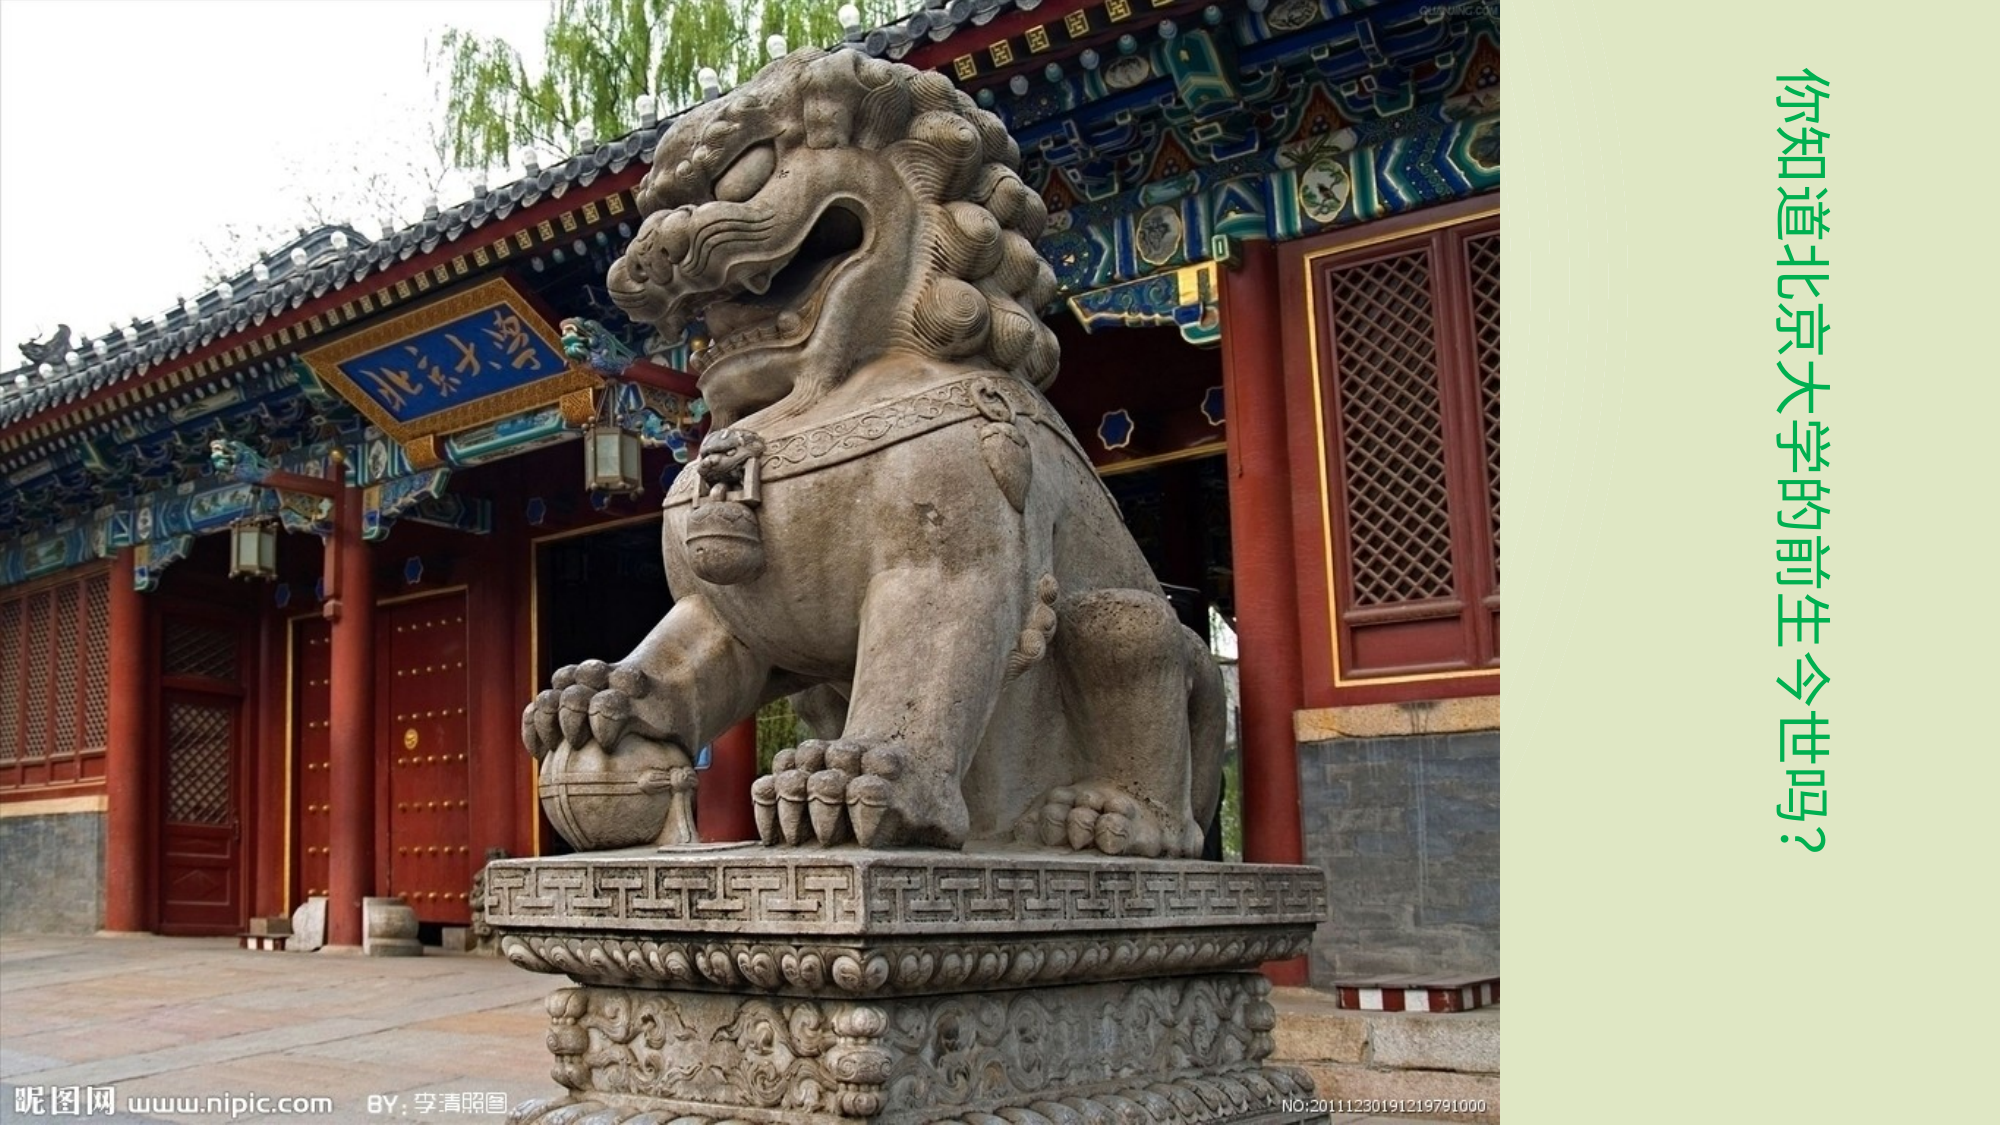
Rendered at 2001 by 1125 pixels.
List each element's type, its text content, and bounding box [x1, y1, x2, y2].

text_box 你知道北京大学的前生今世吗？ [1745, 53, 1847, 1044]
picture [0, 0, 1501, 1125]
